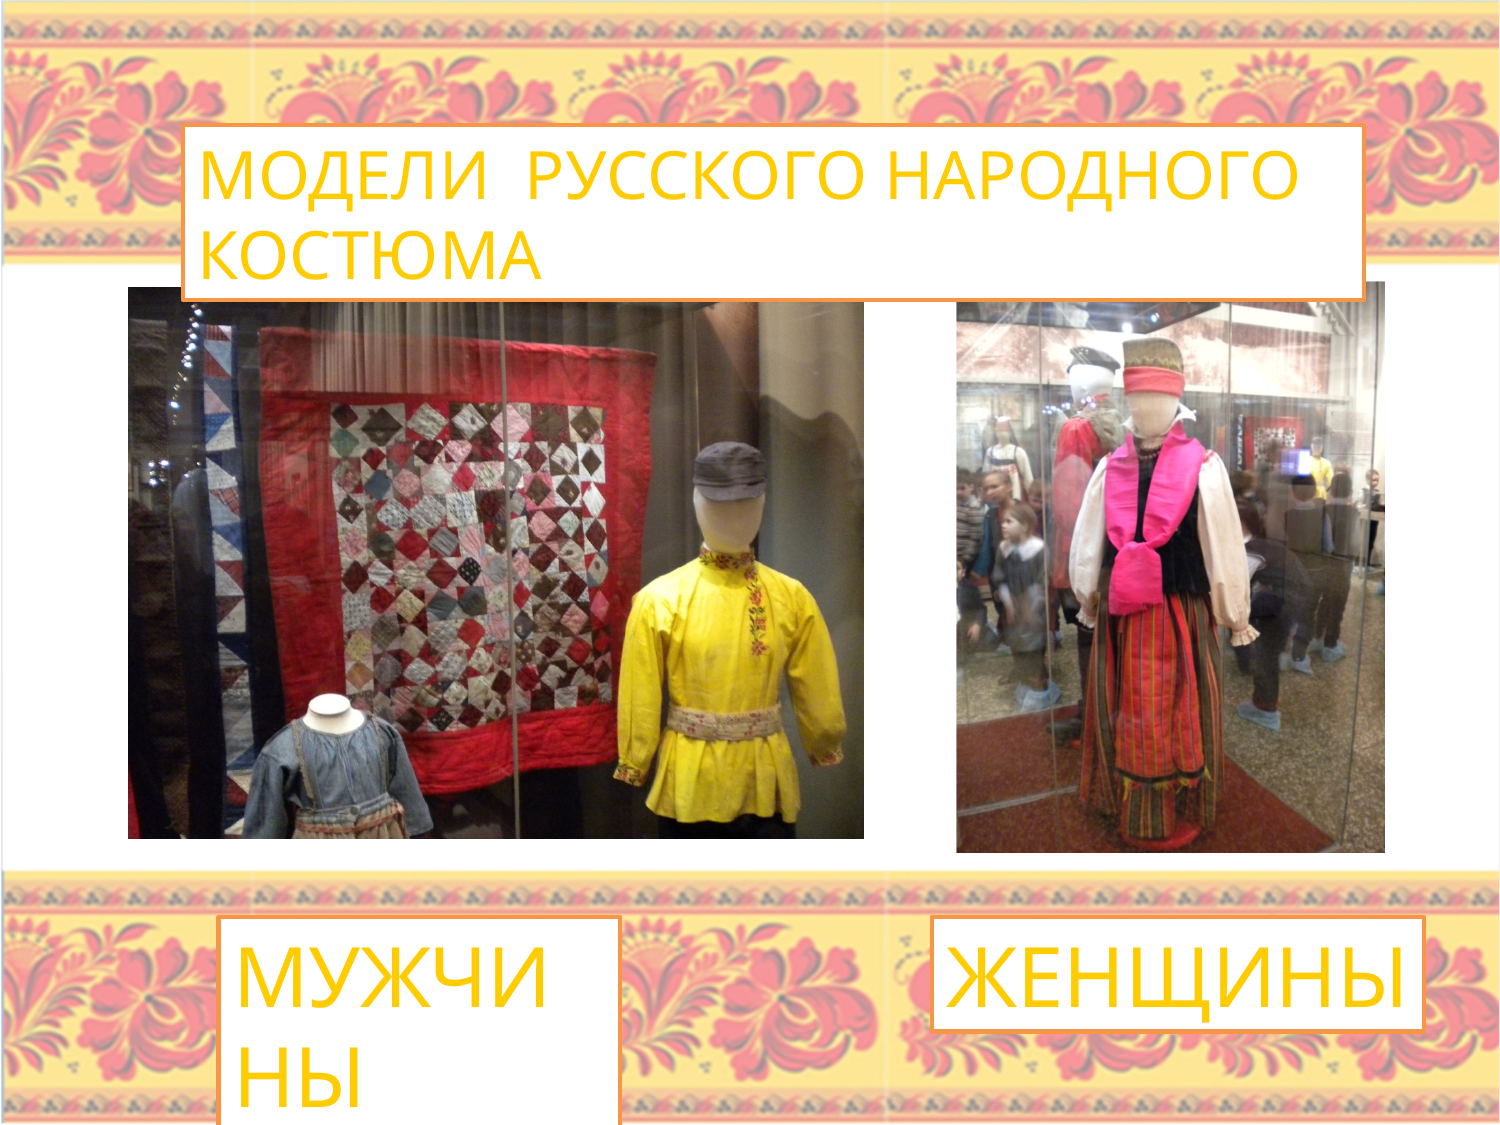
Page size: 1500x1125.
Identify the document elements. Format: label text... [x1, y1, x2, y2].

text_box МУЖЧИНЫ [216, 915, 622, 1125]
text_box МОДЕЛИ РУССКОГО НАРОДНОГО КОСТЮМА [181, 123, 1366, 302]
text_box ЖЕНЩИНЫ [930, 915, 1426, 1034]
picture [128, 287, 864, 840]
picture [884, 282, 1456, 853]
